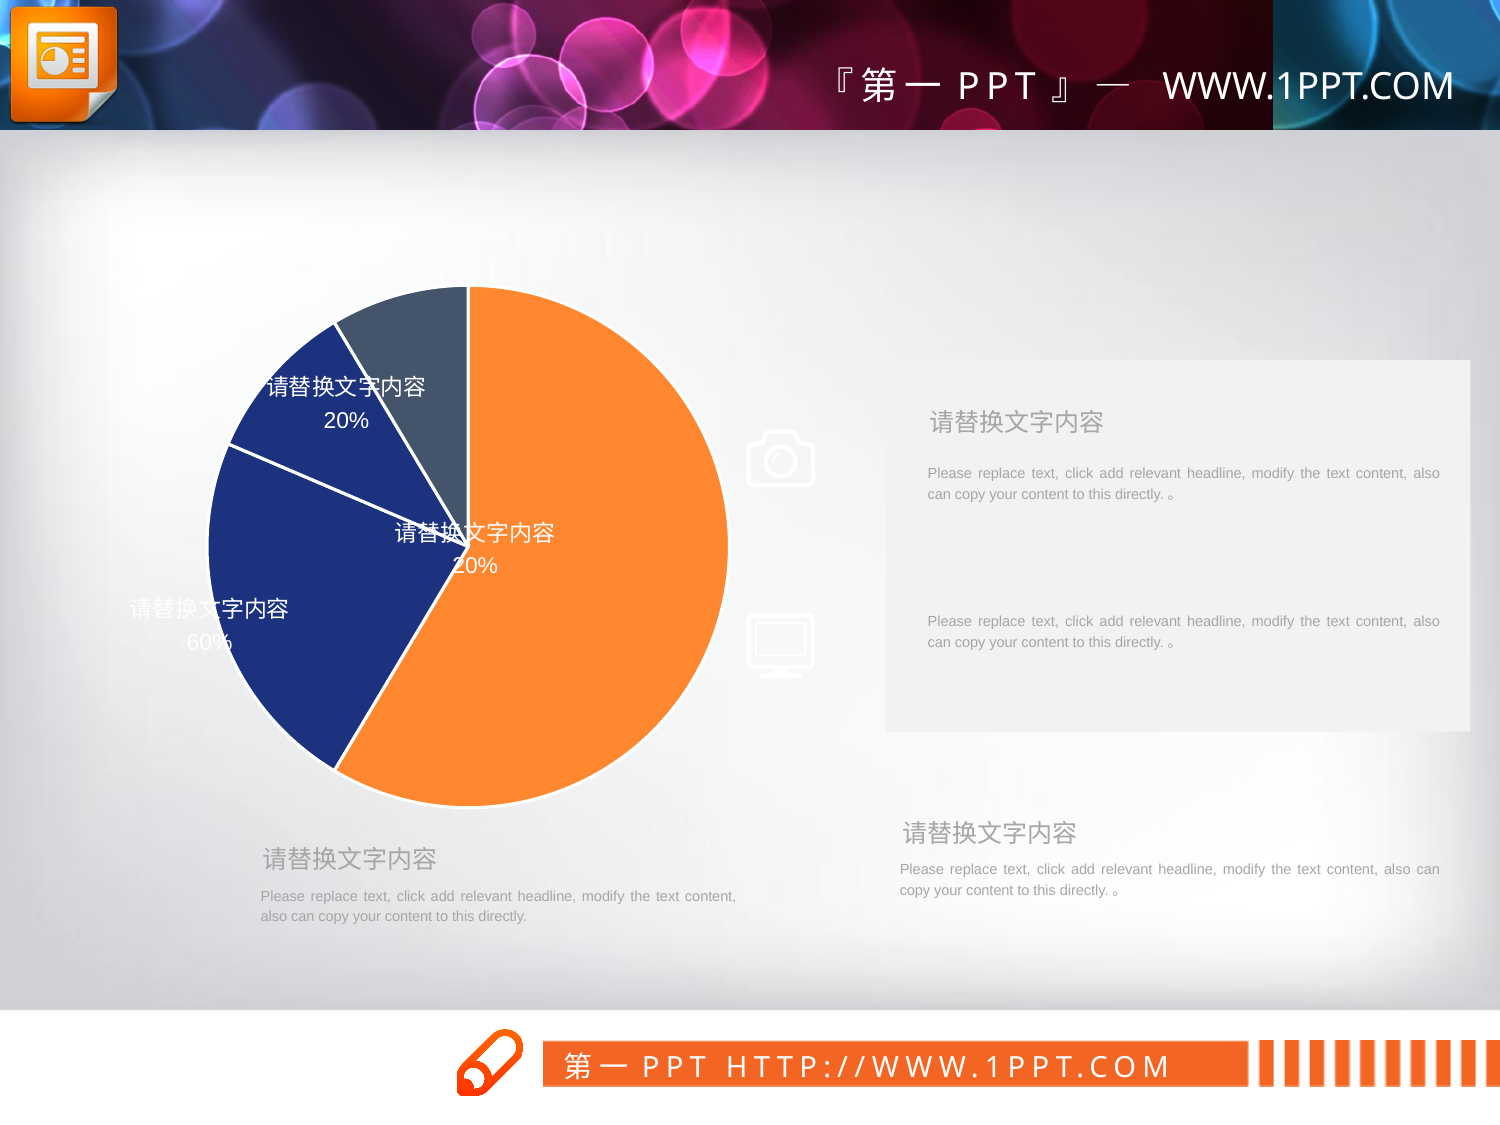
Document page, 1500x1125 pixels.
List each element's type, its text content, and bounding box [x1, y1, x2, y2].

text_box Please replace text, click add relevant headline, modify the text content, also can copy your content to this directly.。 [885, 849, 1455, 906]
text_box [43, 274, 893, 819]
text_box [885, 359, 1471, 732]
text_box 请替换文字内容 [887, 804, 1098, 849]
text_box Please replace text, click add relevant headline, modify the text content, also can copy your content to this directly. [245, 875, 752, 933]
picture [0, 0, 1500, 1012]
text_box 请替换文字内容 [247, 830, 458, 875]
picture [543, 1040, 1500, 1087]
